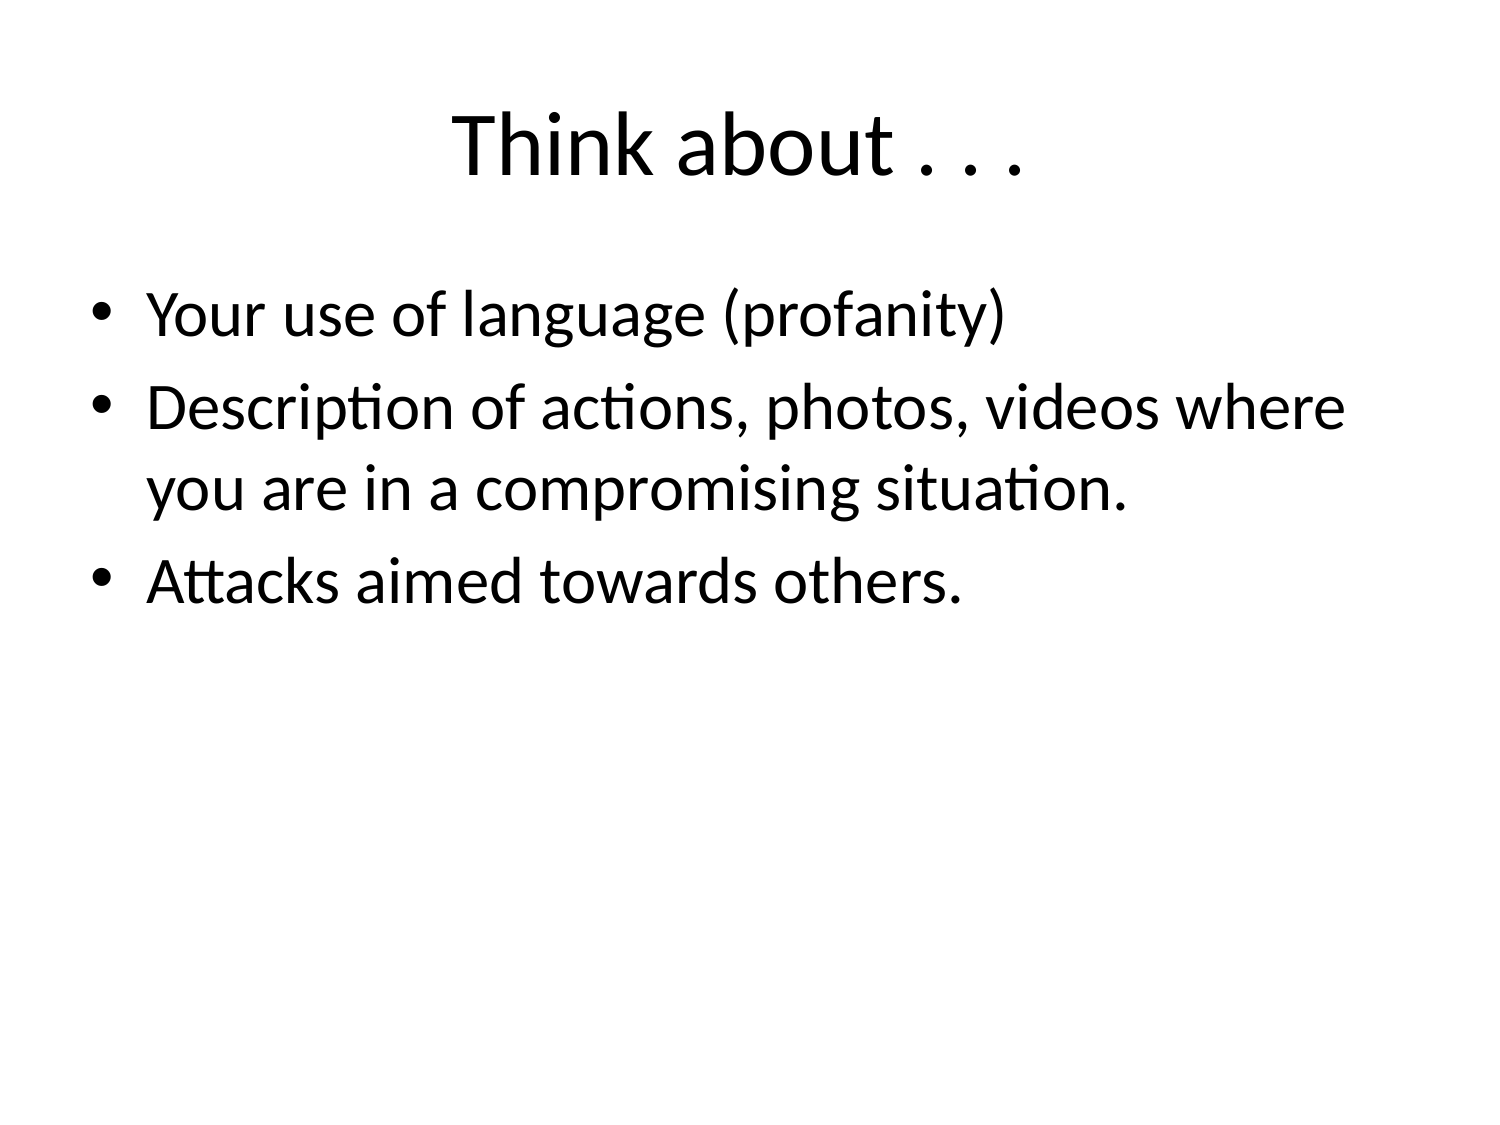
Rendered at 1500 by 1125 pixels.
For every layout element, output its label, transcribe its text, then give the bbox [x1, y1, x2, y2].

list Your use of language (profanity) Description of actions, photos, videos where you are in a compromising situation. Attacks aimed towards others. [75, 262, 1425, 1005]
title Think about . . . [75, 45, 1425, 233]
